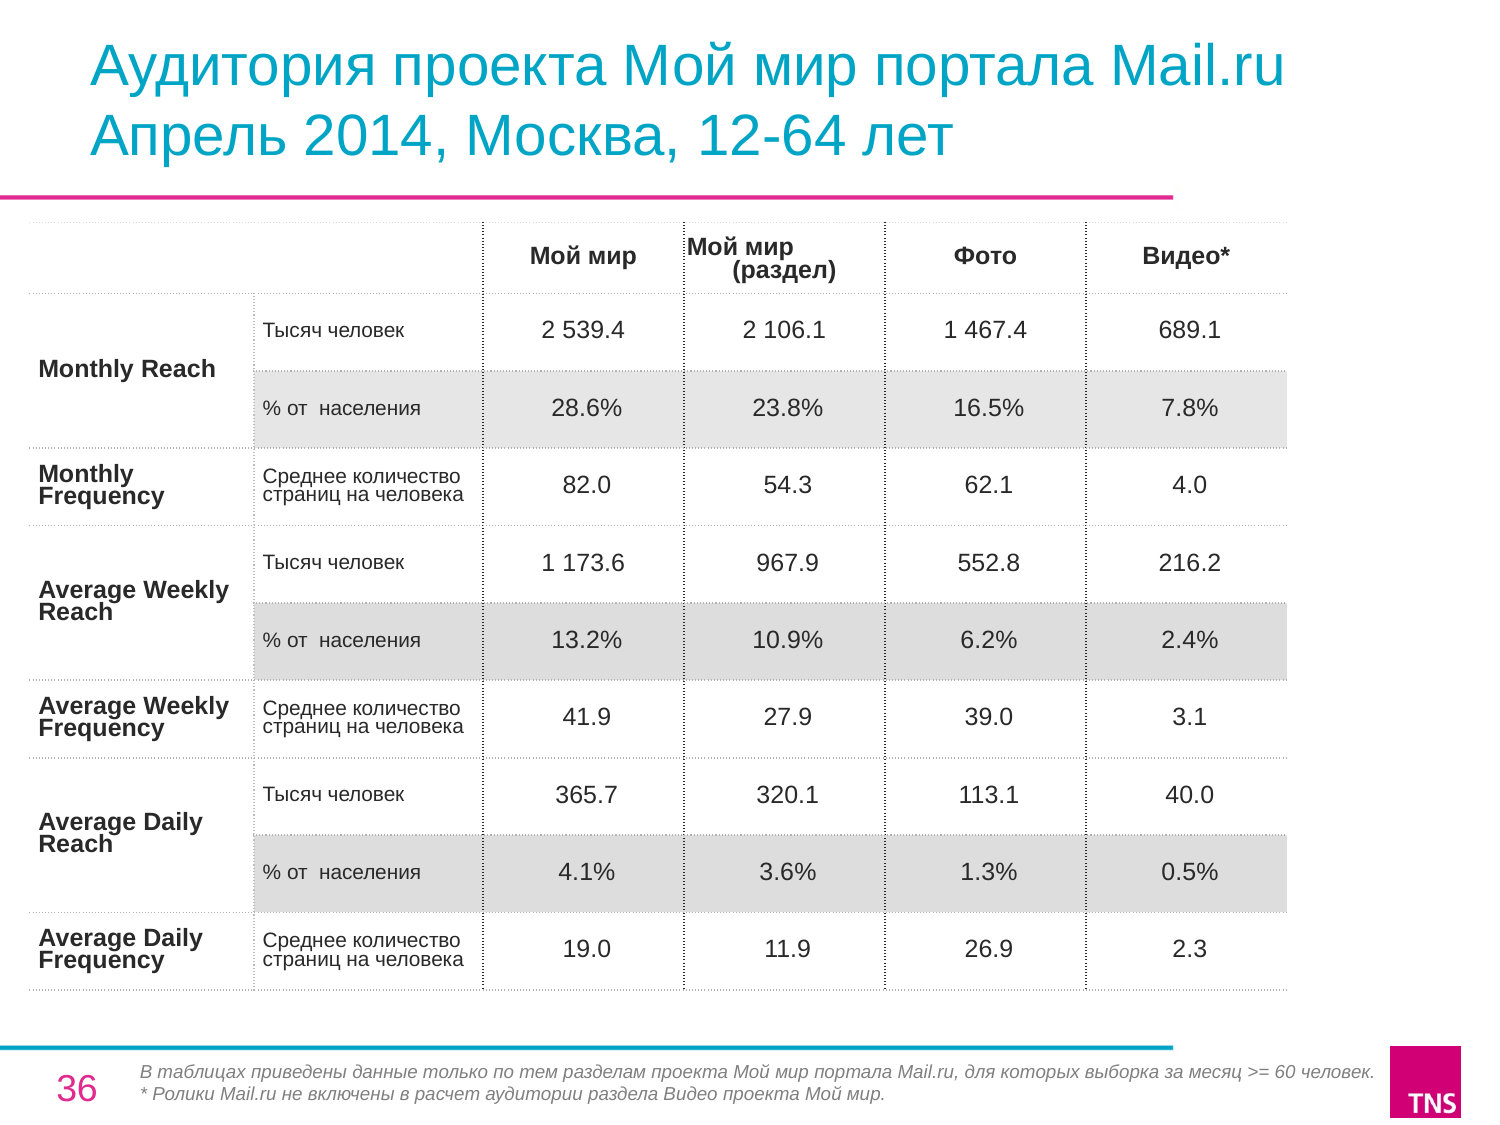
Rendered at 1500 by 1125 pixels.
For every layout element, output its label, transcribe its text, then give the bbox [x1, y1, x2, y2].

table_cell 40.0 [1086, 758, 1287, 835]
table_cell 7.8% [1086, 371, 1287, 448]
table_cell 23.8% [684, 371, 885, 448]
table_cell 365.7 [483, 758, 684, 835]
table_cell 13.2% [483, 603, 684, 680]
table_cell % от населения [254, 835, 483, 912]
table_cell 1 173.6 [483, 526, 684, 603]
table_cell 19.0 [483, 912, 684, 990]
table_cell 54.3 [684, 448, 885, 526]
table_cell 10.9% [684, 603, 885, 680]
table_header Мой мир [483, 223, 684, 294]
table_cell % от населения [254, 371, 483, 448]
table_cell 1.3% [885, 835, 1086, 912]
table_cell 3.6% [684, 835, 885, 912]
table_cell Monthly Frequency [29, 448, 254, 526]
table_cell Average Daily Frequency [29, 912, 254, 990]
table_cell 1 467.4 [885, 294, 1086, 371]
table_cell % от населения [254, 603, 483, 680]
table_cell Тысяч человек [254, 526, 483, 603]
table_cell 26.9 [885, 912, 1086, 990]
table_cell 16.5% [885, 371, 1086, 448]
table_header Мой мир (раздел) [684, 223, 885, 294]
table_cell 62.1 [885, 448, 1086, 526]
table_cell Average Weekly Frequency [29, 680, 254, 758]
table_cell Average Weekly Reach [29, 526, 254, 680]
table_cell 39.0 [885, 680, 1086, 758]
table_cell 28.6% [483, 371, 684, 448]
table_header Фото [885, 223, 1086, 294]
table_cell 2.3 [1086, 912, 1287, 990]
title Аудитория проекта Мой мир портала Mail.ru Апрель 2014, Москва, 12-64 лет [74, 8, 1476, 187]
table_cell 967.9 [684, 526, 885, 603]
table_cell Среднее количество страниц на человека [254, 912, 483, 990]
table_cell 216.2 [1086, 526, 1287, 603]
table_cell 0.5% [1086, 835, 1287, 912]
picture [0, 0, 1500, 1125]
table_cell 4.0 [1086, 448, 1287, 526]
table_cell 3.1 [1086, 680, 1287, 758]
table_cell 4.1% [483, 835, 684, 912]
table_cell 113.1 [885, 758, 1086, 835]
table_cell 2 106.1 [684, 294, 885, 371]
table_cell 689.1 [1086, 294, 1287, 371]
table_cell 320.1 [684, 758, 885, 835]
table_cell Тысяч человек [254, 294, 483, 371]
table_header [29, 223, 483, 294]
table_cell 2.4% [1086, 603, 1287, 680]
table_cell 11.9 [684, 912, 885, 990]
table_cell Среднее количество страниц на человека [254, 448, 483, 526]
table_cell 82.0 [483, 448, 684, 526]
table_cell Average Daily Reach [29, 758, 254, 912]
table_cell 41.9 [483, 680, 684, 758]
table_cell Monthly Reach [29, 294, 254, 448]
slide_number 36 [40, 1055, 392, 1125]
table_header Видео* [1086, 223, 1287, 294]
table_cell 6.2% [885, 603, 1086, 680]
table_cell 552.8 [885, 526, 1086, 603]
table_cell Среднее количество страниц на человека [254, 680, 483, 758]
table_cell 27.9 [684, 680, 885, 758]
table_cell Тысяч человек [254, 758, 483, 835]
text_box В таблицах приведены данные только по тем разделам проекта Мой мир портала Mail.ru, для которых выборка за месяц >= 60 человек. * Ролики Mail.ru не включены в расчет аудитории раздела Видео проекта Мой мир. [124, 1052, 1463, 1112]
table_cell 2 539.4 [483, 294, 684, 371]
